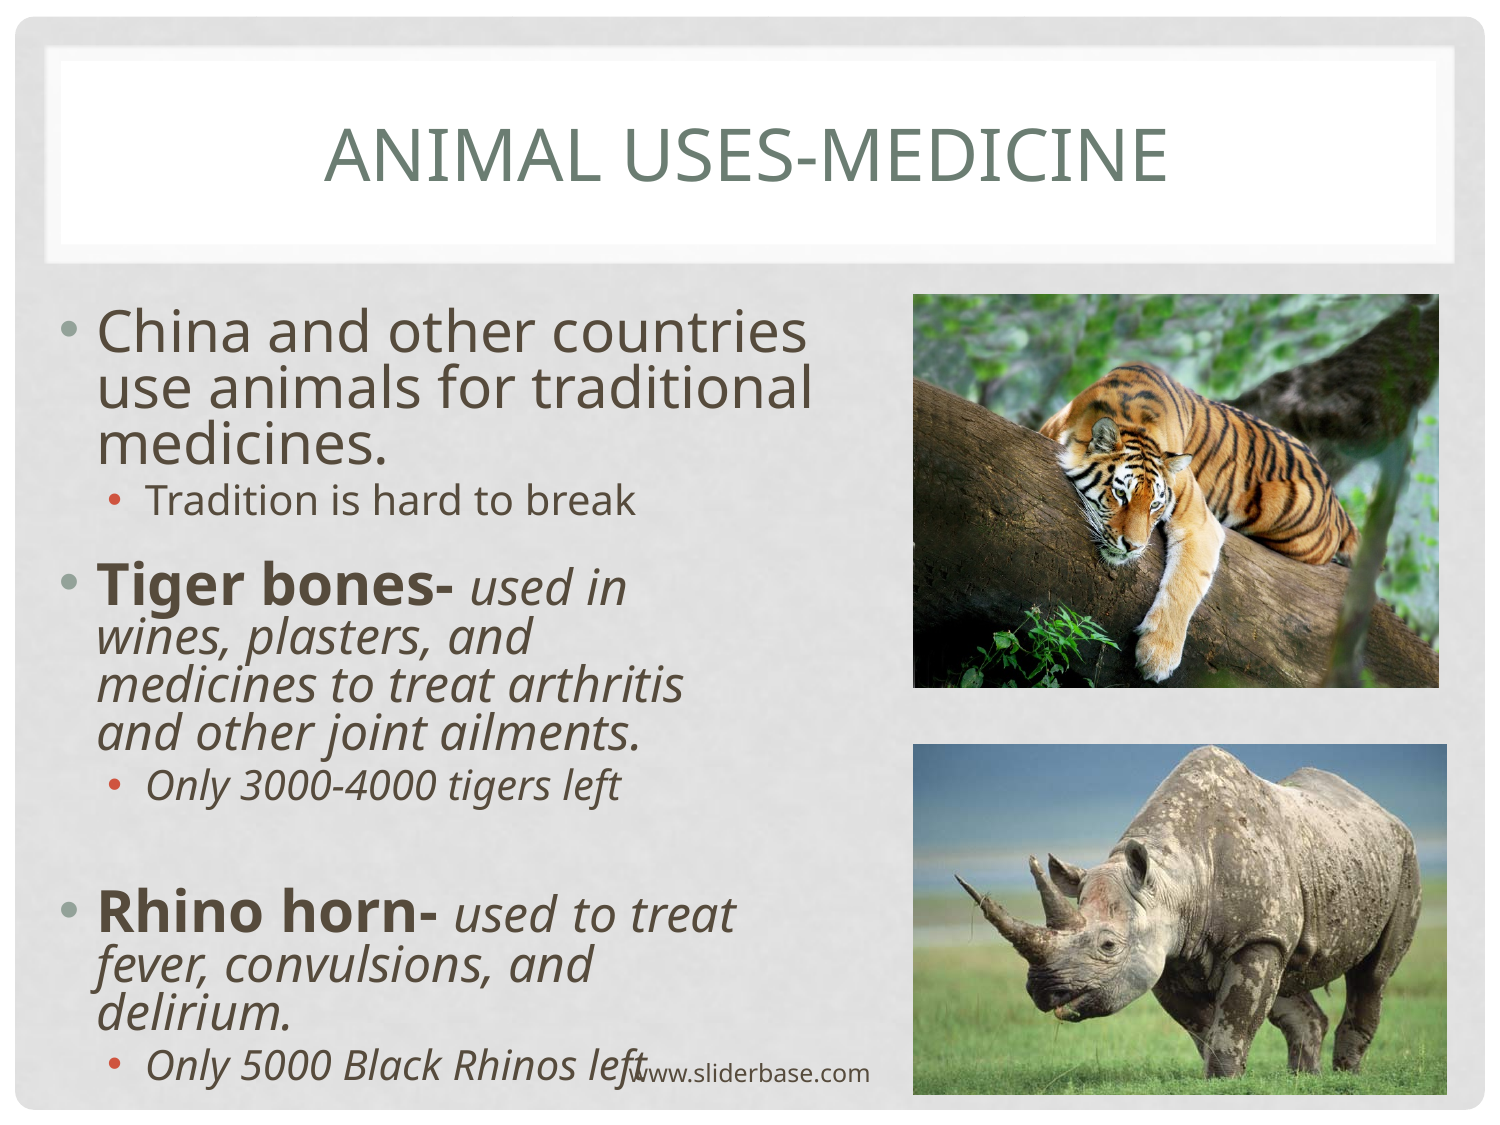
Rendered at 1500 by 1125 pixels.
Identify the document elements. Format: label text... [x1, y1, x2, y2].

picture [912, 293, 1439, 689]
text_box China and other countries use animals for traditional medicines. Tradition is hard to break [24, 299, 875, 575]
picture [912, 744, 1447, 1095]
footer www.sliderbase.com [512, 1042, 988, 1103]
text_box Tiger bones- used in wines, plasters, and medicines to treat arthritis and other joint ailments. Only 3000-4000 tigers left Rhino horn- used to treat fever, convulsions, and delirium. Only 5000 Black Rhinos left [24, 471, 775, 1095]
title Animal Uses-medicine [69, 66, 1425, 238]
